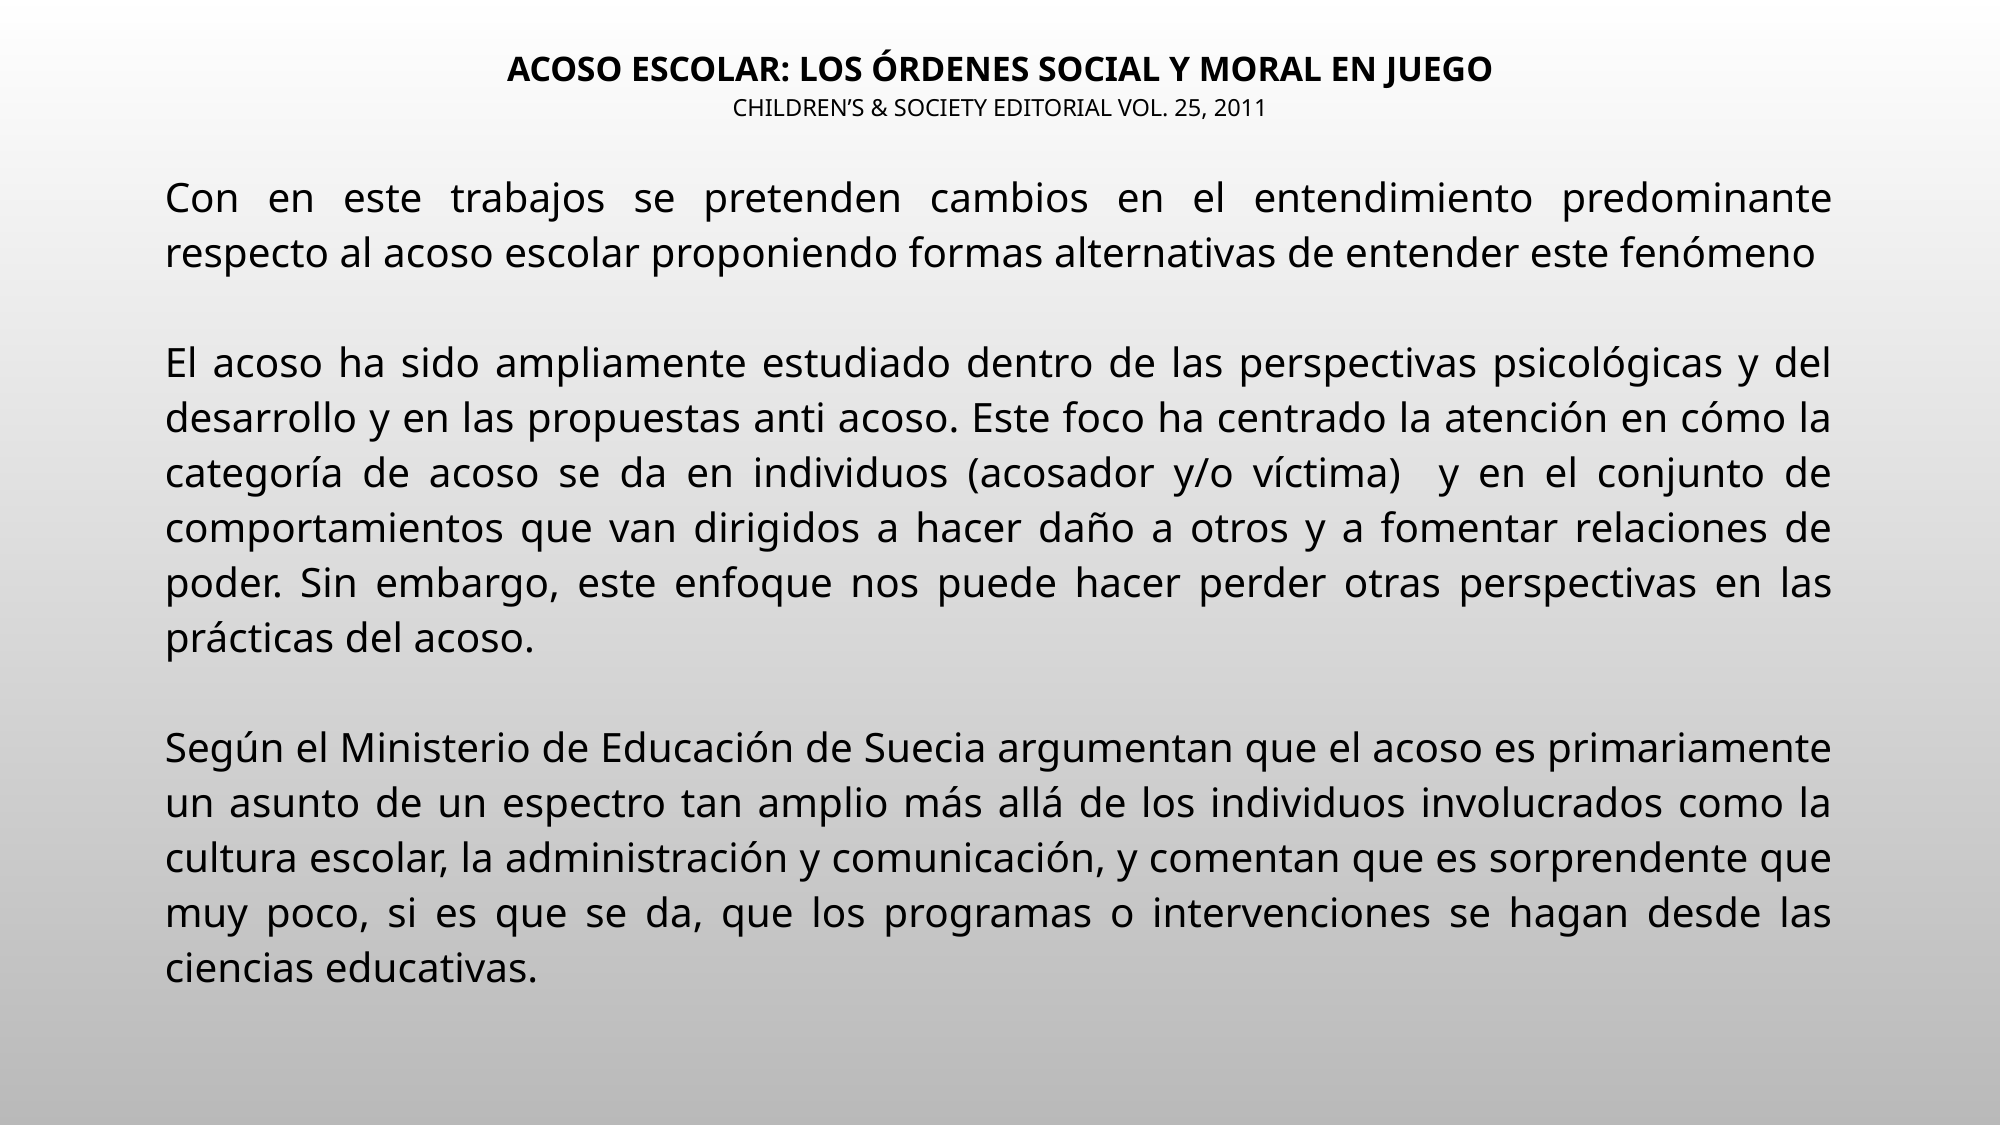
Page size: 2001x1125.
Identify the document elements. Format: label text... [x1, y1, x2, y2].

list ACOSO ESCOLAR: LOS ÓRDENES SOCIAL Y MORAL EN JUEGO Children’s & society editorial vol. 25, 2011 Con en este trabajos se pretenden cambios en el entendimiento predominante respecto al acoso escolar proponiendo formas alternativas de entender este fenómeno El acoso ha sido ampliamente estudiado dentro de las perspectivas psicológicas y del desarrollo y en las propuestas anti acoso. Este foco ha centrado la atención en cómo la categoría de acoso se da en individuos (acosador y/o víctima) y en el conjunto de comportamientos que van dirigidos a hacer daño a otros y a fomentar relaciones de poder. Sin embargo, este enfoque nos puede hacer perder otras perspectivas en las prácticas del acoso. Según el Ministerio de Educación de Suecia argumentan que el acoso es primariamente un asunto de un espectro tan amplio más allá de los individuos involucrados como la cultura escolar, la administración y comunicación, y comentan que es sorprendente que muy poco, si es que se da, que los programas o intervenciones se hagan desde las ciencias educativas. [149, 38, 1850, 1048]
